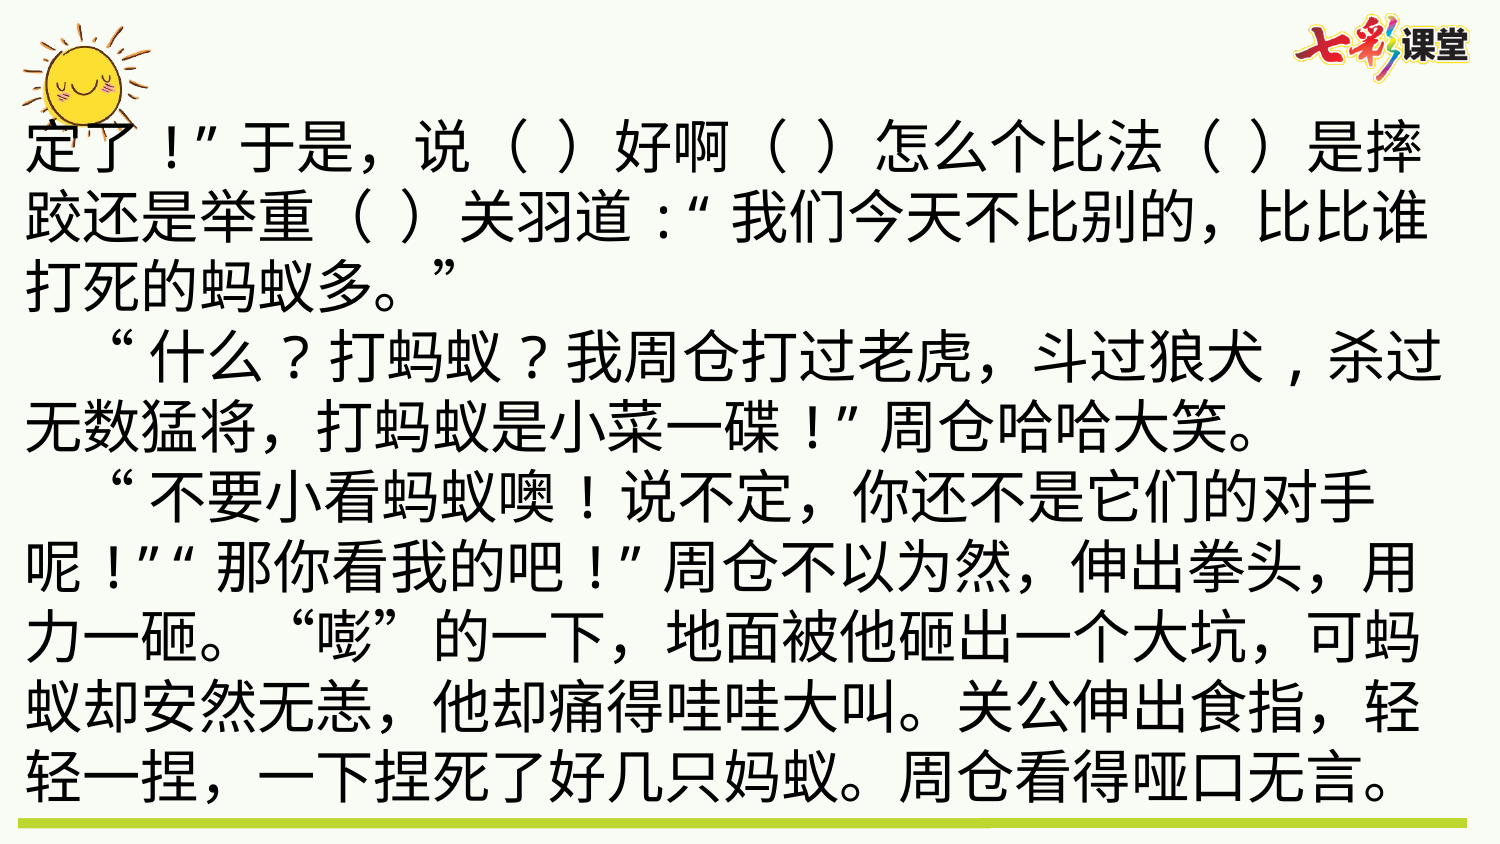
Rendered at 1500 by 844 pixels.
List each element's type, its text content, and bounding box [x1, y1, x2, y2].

picture [18, 818, 1467, 844]
text_box 定了!”于是，说（ ）好啊（ ）怎么个比法（ ）是摔跤还是举重（ ）关羽道:“我们今天不比别的，比比谁打死的蚂蚁多。” “什么?打蚂蚁?我周仓打过老虎，斗过狼犬,杀过无数猛将，打蚂蚁是小菜一碟!”周仓哈哈大笑。 “不要小看蚂蚁噢!说不定，你还不是它们的对手呢!”“那你看我的吧!”周仓不以为然，伸出拳头，用力一砸。“嘭”的一下，地面被他砸出一个大坑，可蚂蚁却安然无恙，他却痛得哇哇大叫。关公伸出食指，轻轻一捏，一下捏死了好几只妈蚁。周仓看得哑口无言。 [9, 102, 1483, 818]
picture [1291, 9, 1472, 87]
picture [0, 0, 173, 172]
